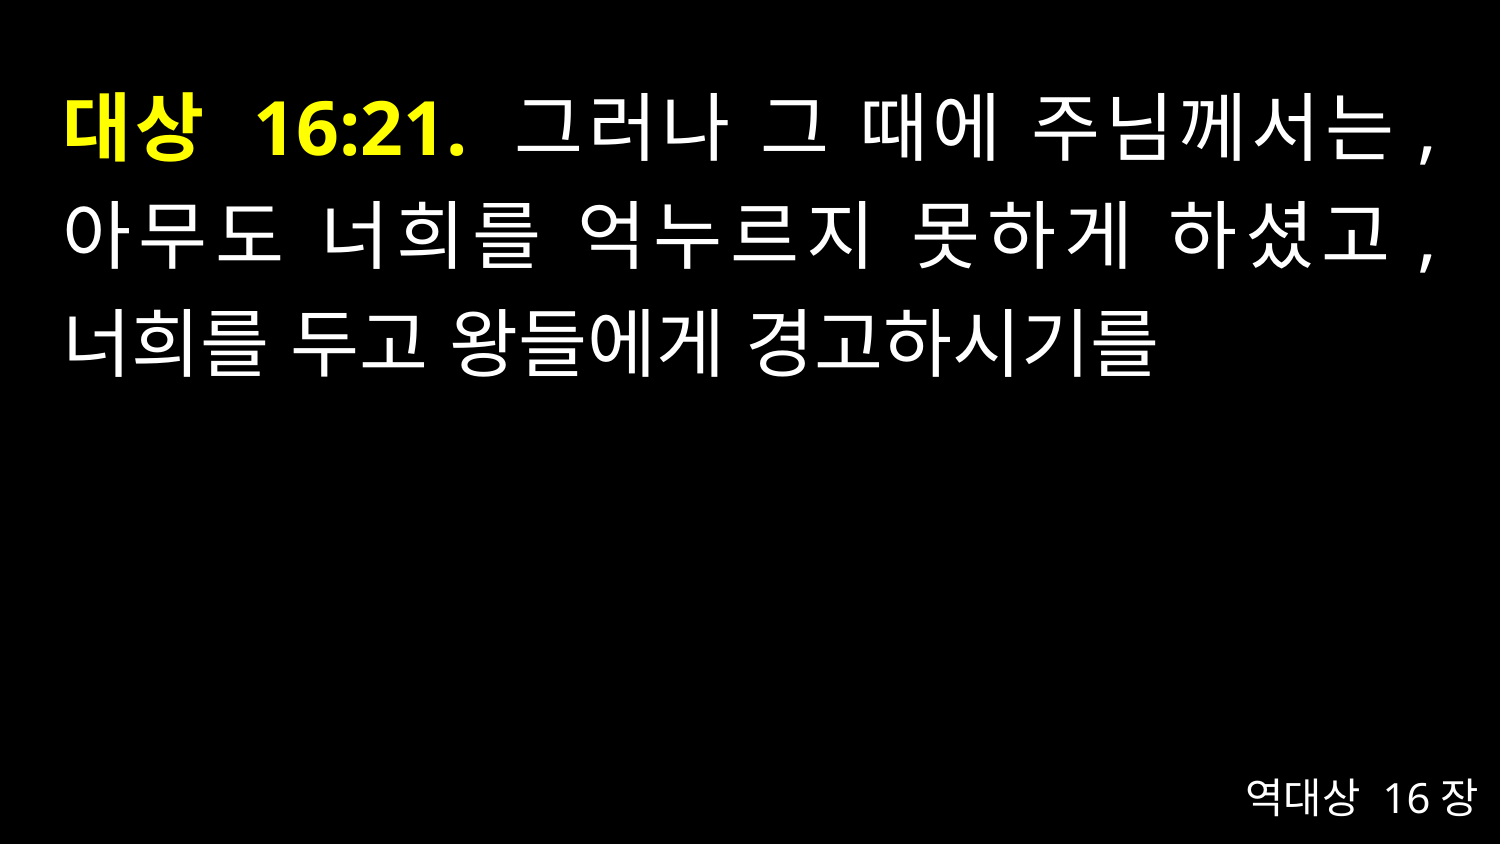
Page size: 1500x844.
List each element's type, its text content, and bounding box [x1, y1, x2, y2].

subtitle 역대상 16장 [916, 770, 1500, 844]
title 대상 16:21. 그러나 그 때에 주님께서는, 아무도 너희를 억누르지 못하게 하셨고, 너희를 두고 왕들에게 경고하시기를 [0, 0, 1500, 844]
